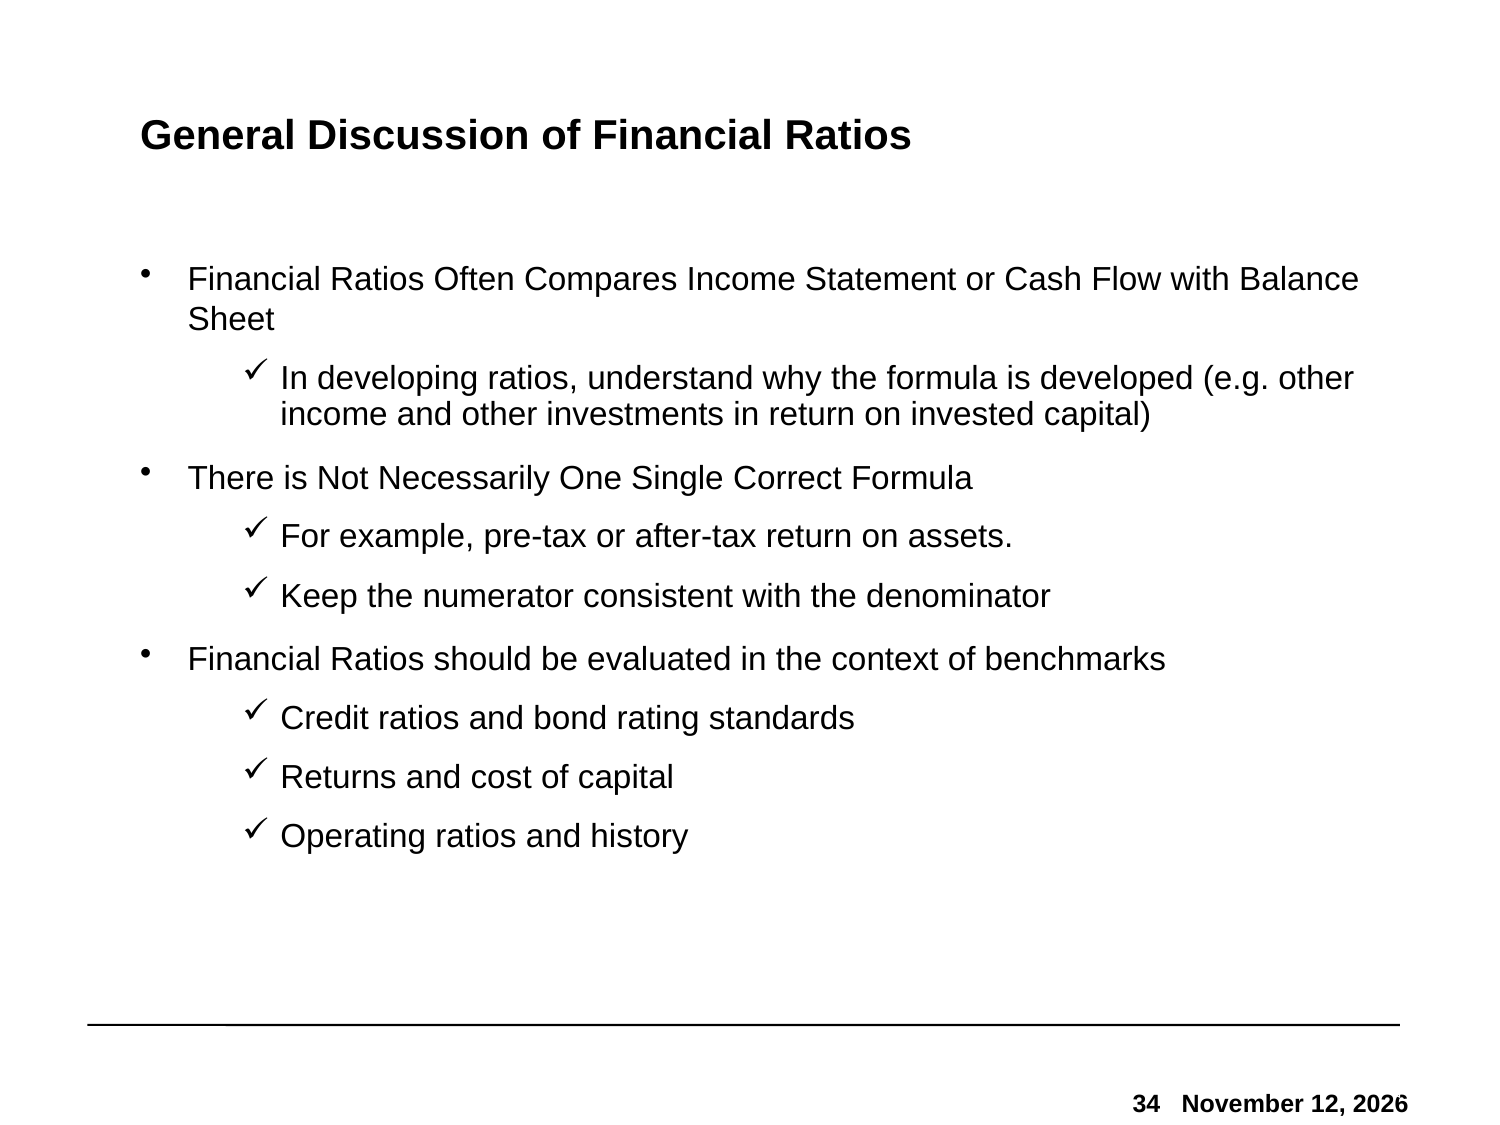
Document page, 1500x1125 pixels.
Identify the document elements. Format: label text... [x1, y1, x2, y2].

list Financial Ratios Often Compares Income Statement or Cash Flow with Balance Sheet In developing ratios, understand why the formula is developed (e.g. other income and other investments in return on invested capital) There is Not Necessarily One Single Correct Formula For example, pre-tax or after-tax return on assets. Keep the numerator consistent with the denominator Financial Ratios should be evaluated in the context of benchmarks Credit ratios and bond rating standards Returns and cost of capital Operating ratios and history [124, 249, 1426, 1013]
title General Discussion of Financial Ratios [124, 99, 1401, 226]
